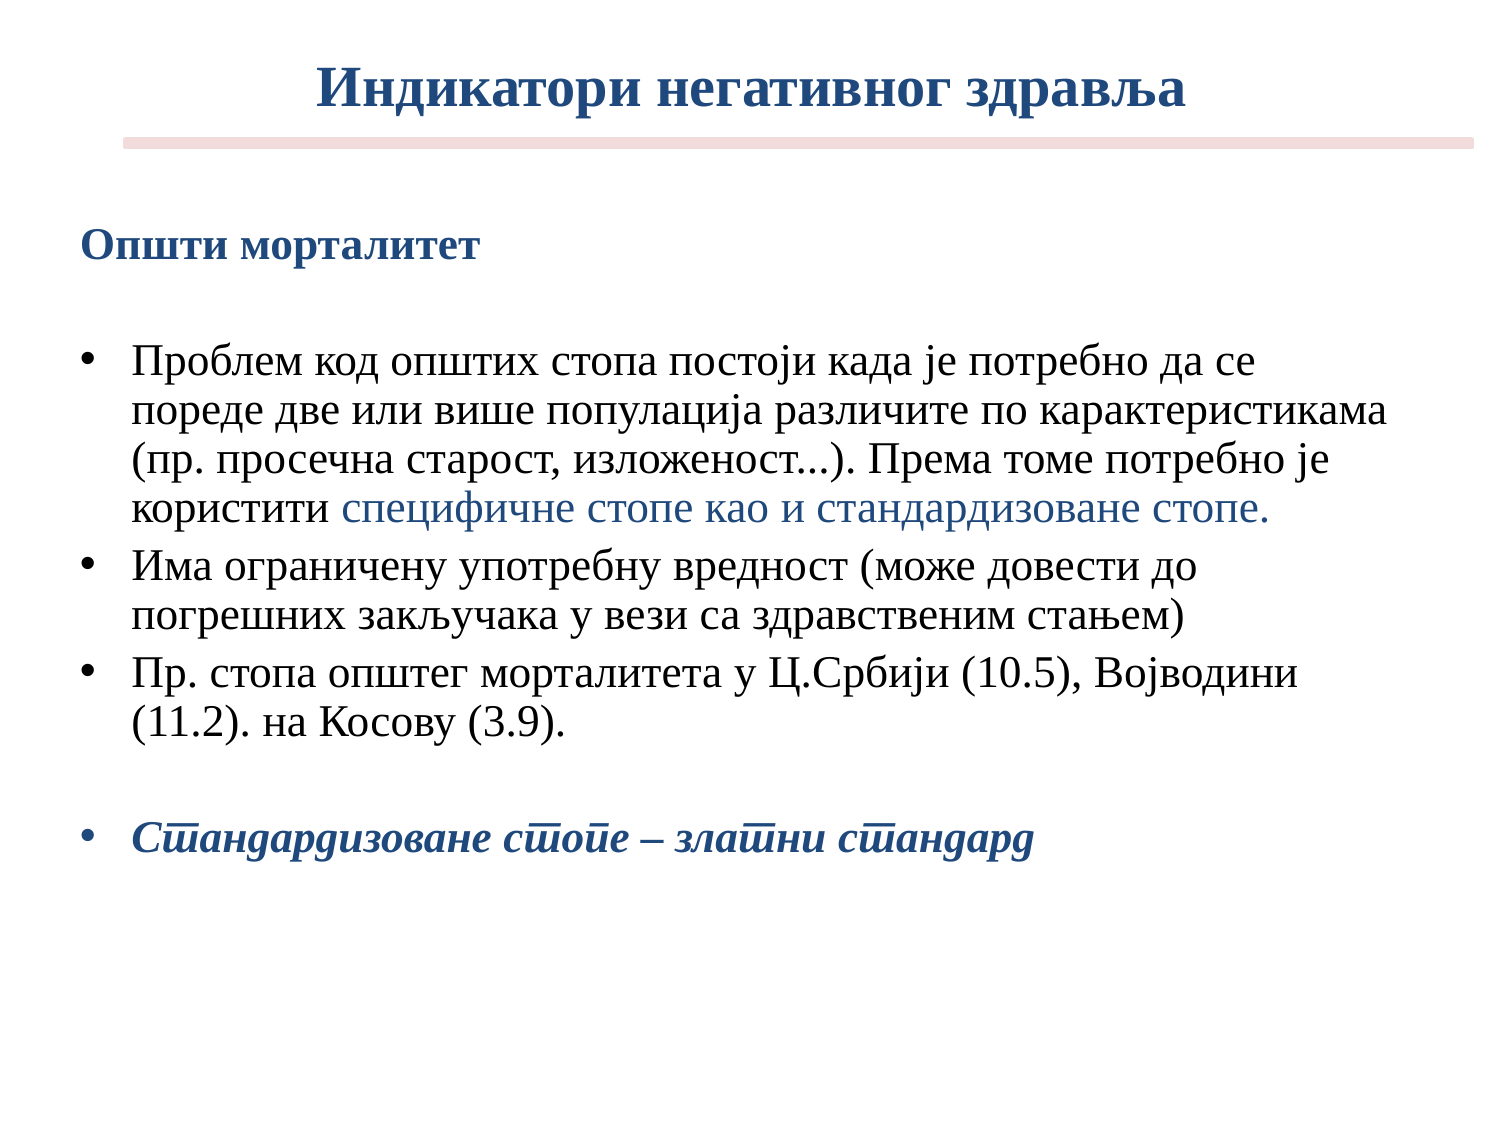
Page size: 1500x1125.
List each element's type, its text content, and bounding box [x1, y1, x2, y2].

title Индикатори негативног здравља [76, 42, 1427, 124]
picture [123, 136, 1475, 149]
list Општи морталитет Проблем код општих стопа постоји када је потребно да се пореде две или више популација различите по карактеристикама (пр. просечна старост, изложеност...). Према томе потребно је користити специфичне стопе као и стандардизоване стопе. Има ограничену употребну вредност (може довести до погрешних закључака у вези са здравственим стањем) Пр. стопа општег морталитета у Ц.Србији (10.5), Војводини (11.2). на Косову (3.9). Стандардизоване стопе – златни стандард [64, 148, 1415, 892]
